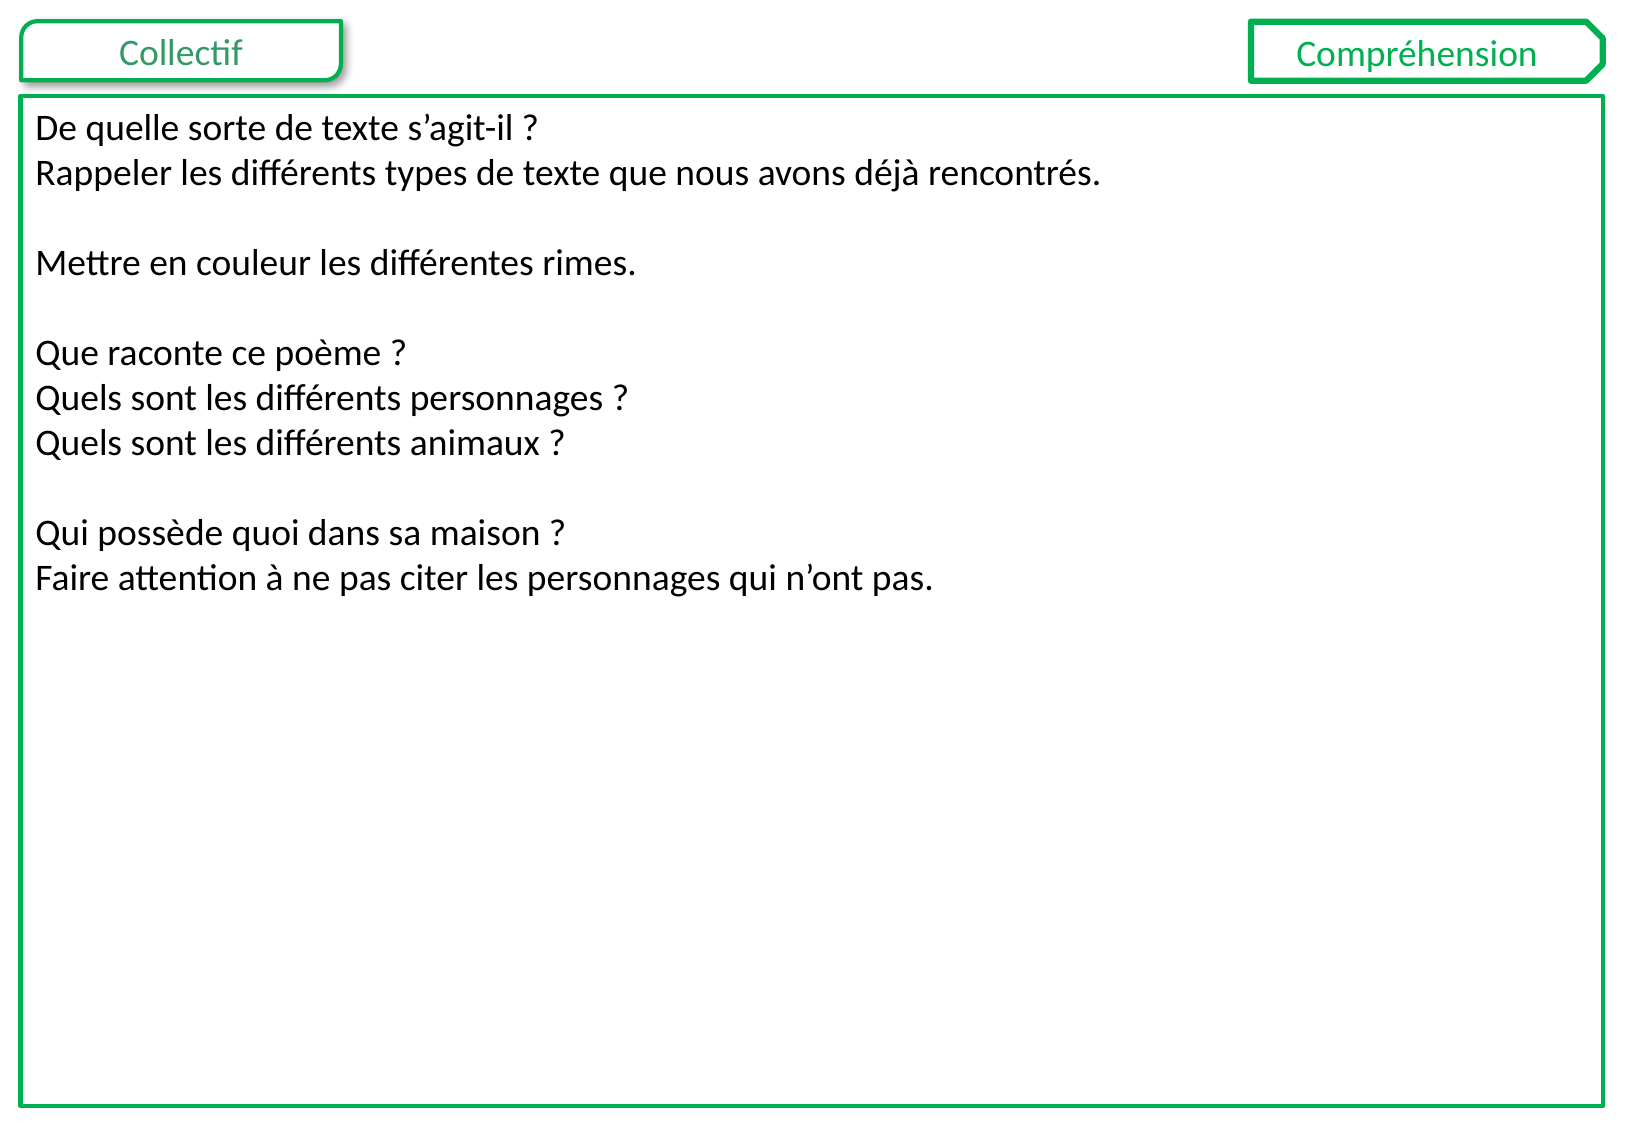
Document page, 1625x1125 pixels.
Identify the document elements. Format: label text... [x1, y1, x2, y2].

list De quelle sorte de texte s’agit-il ? Rappeler les différents types de texte que nous avons déjà rencontrés. Mettre en couleur les différentes rimes. Que raconte ce poème ? Quels sont les différents personnages ? Quels sont les différents animaux ? Qui possède quoi dans sa maison ? Faire attention à ne pas citer les personnages qui n’ont pas. [18, 94, 1605, 1108]
list Compréhension [1250, 21, 1584, 81]
